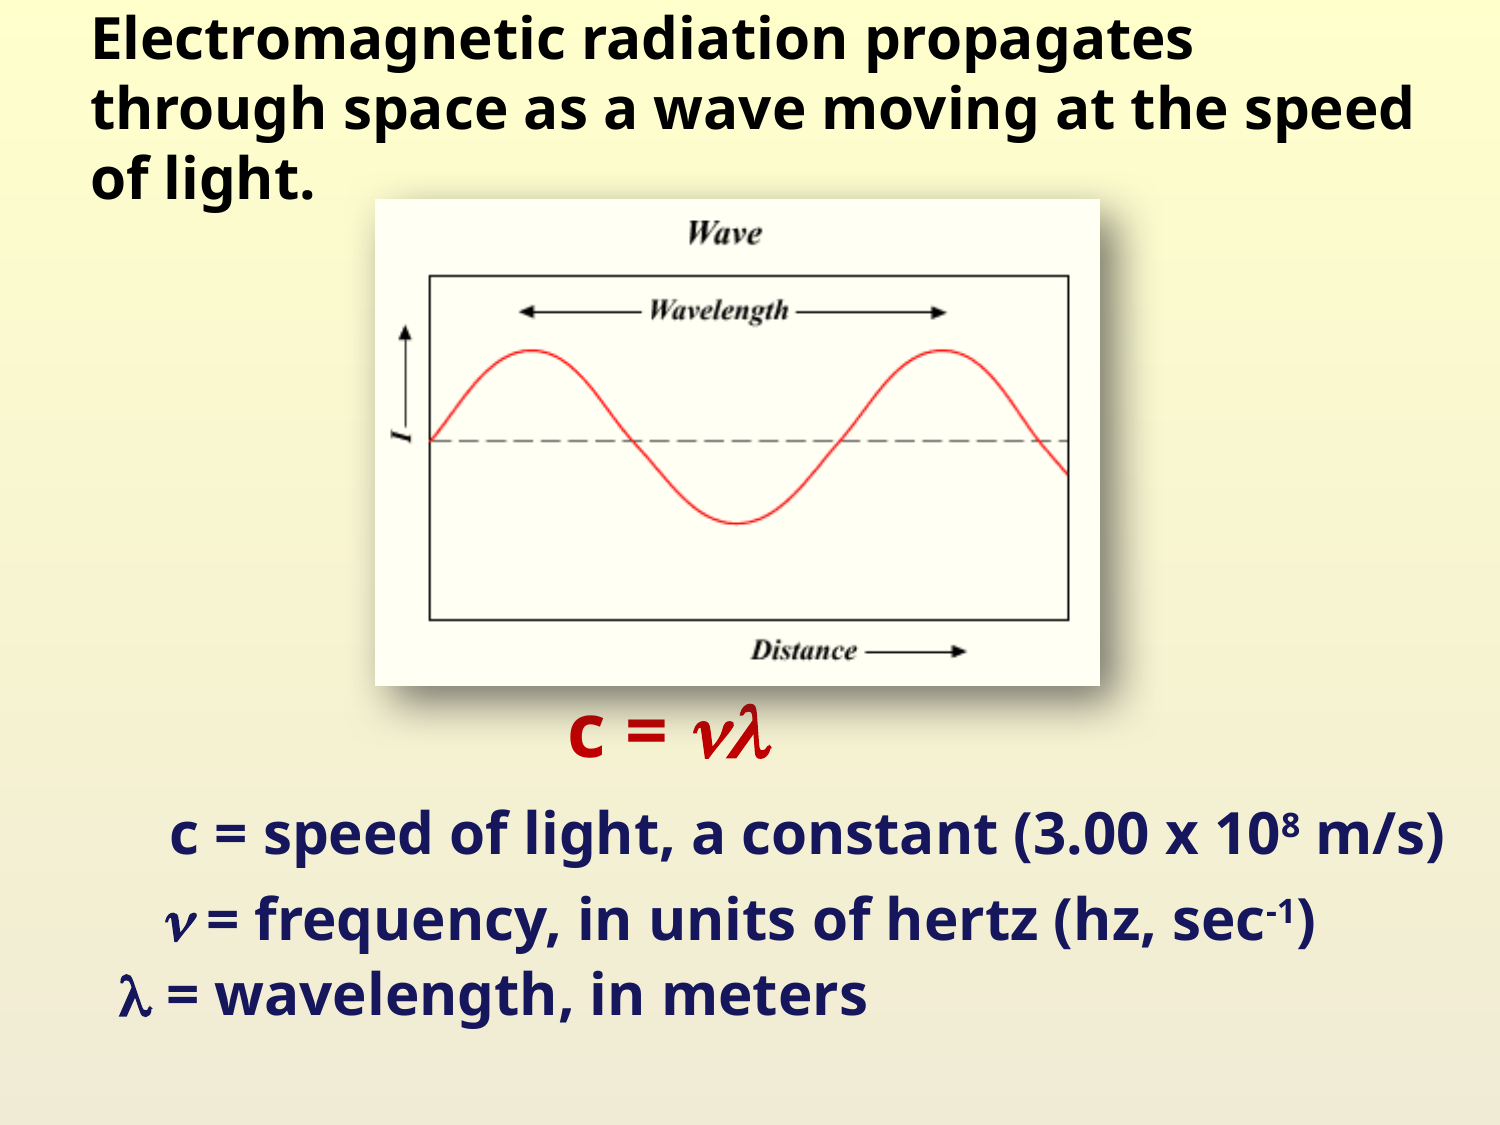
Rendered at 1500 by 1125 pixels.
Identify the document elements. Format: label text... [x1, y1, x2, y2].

text_box c =  [552, 735, 783, 780]
text_box  = wavelength, in meters [104, 950, 899, 1035]
text_box  = frequency, in units of hertz (hz, sec-1) [146, 875, 1331, 960]
title Electromagnetic radiation propagates through space as a wave moving at the speed of light. [74, 0, 1451, 213]
text_box c = speed of light, a constant (3.00 x 108 m/s) [154, 789, 1461, 874]
picture [374, 199, 1101, 687]
